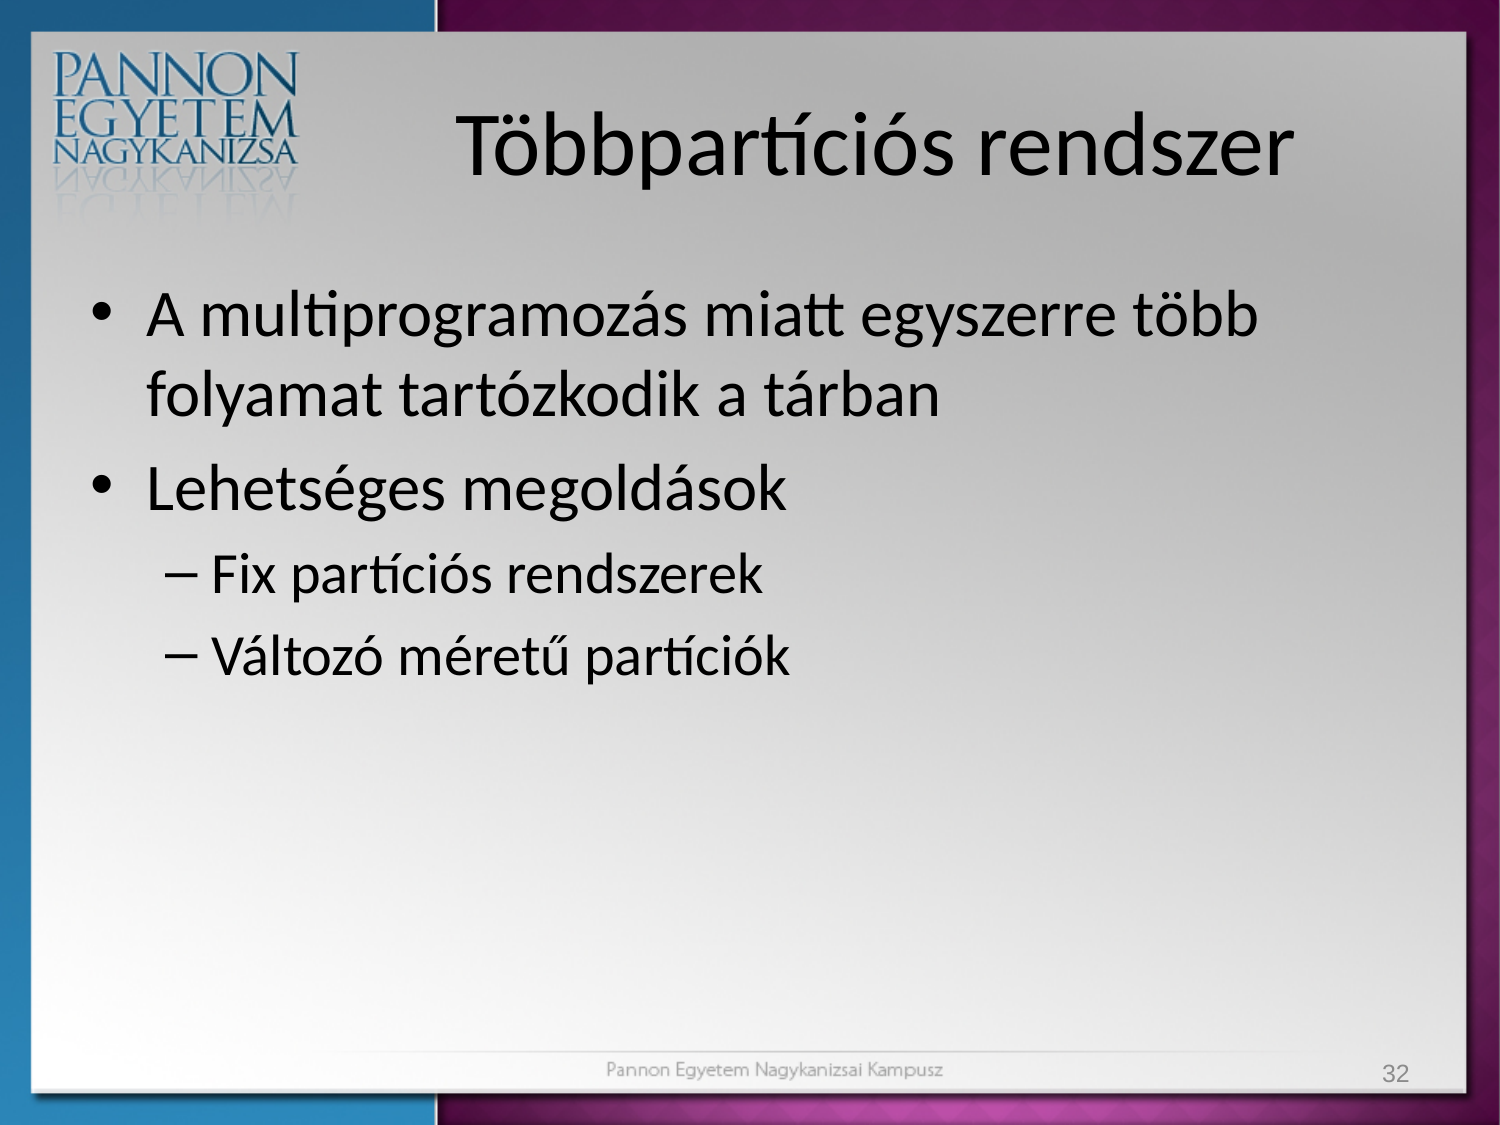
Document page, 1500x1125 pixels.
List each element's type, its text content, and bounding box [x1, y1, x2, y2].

slide_number 32 [1074, 1042, 1425, 1103]
list A multiprogramozás miatt egyszerre több folyamat tartózkodik a tárban Lehetséges megoldások Fix partíciós rendszerek Változó méretű partíciók [75, 262, 1425, 1038]
picture [0, 0, 1500, 1125]
title Többpartíciós rendszer [328, 45, 1425, 233]
